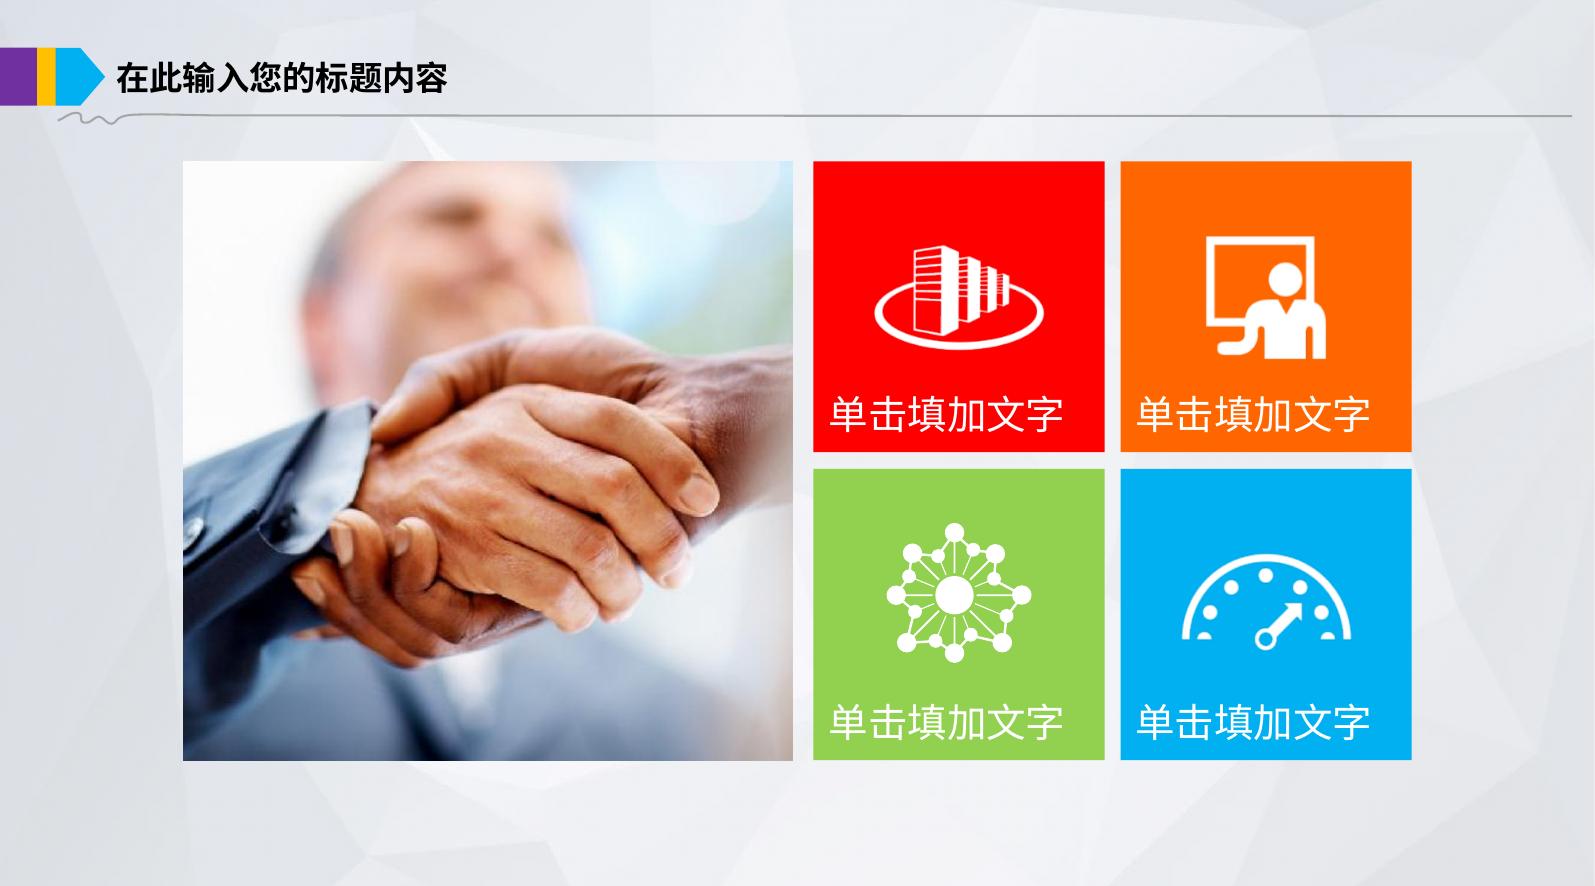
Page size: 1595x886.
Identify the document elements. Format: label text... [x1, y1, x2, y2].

picture [0, 0, 1595, 886]
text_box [0, 47, 106, 106]
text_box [813, 468, 1105, 761]
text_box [1120, 161, 1412, 453]
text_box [813, 161, 1105, 453]
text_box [57, 112, 1573, 125]
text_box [1120, 468, 1412, 761]
text_box 在此输入您的标题内容 [109, 51, 646, 103]
